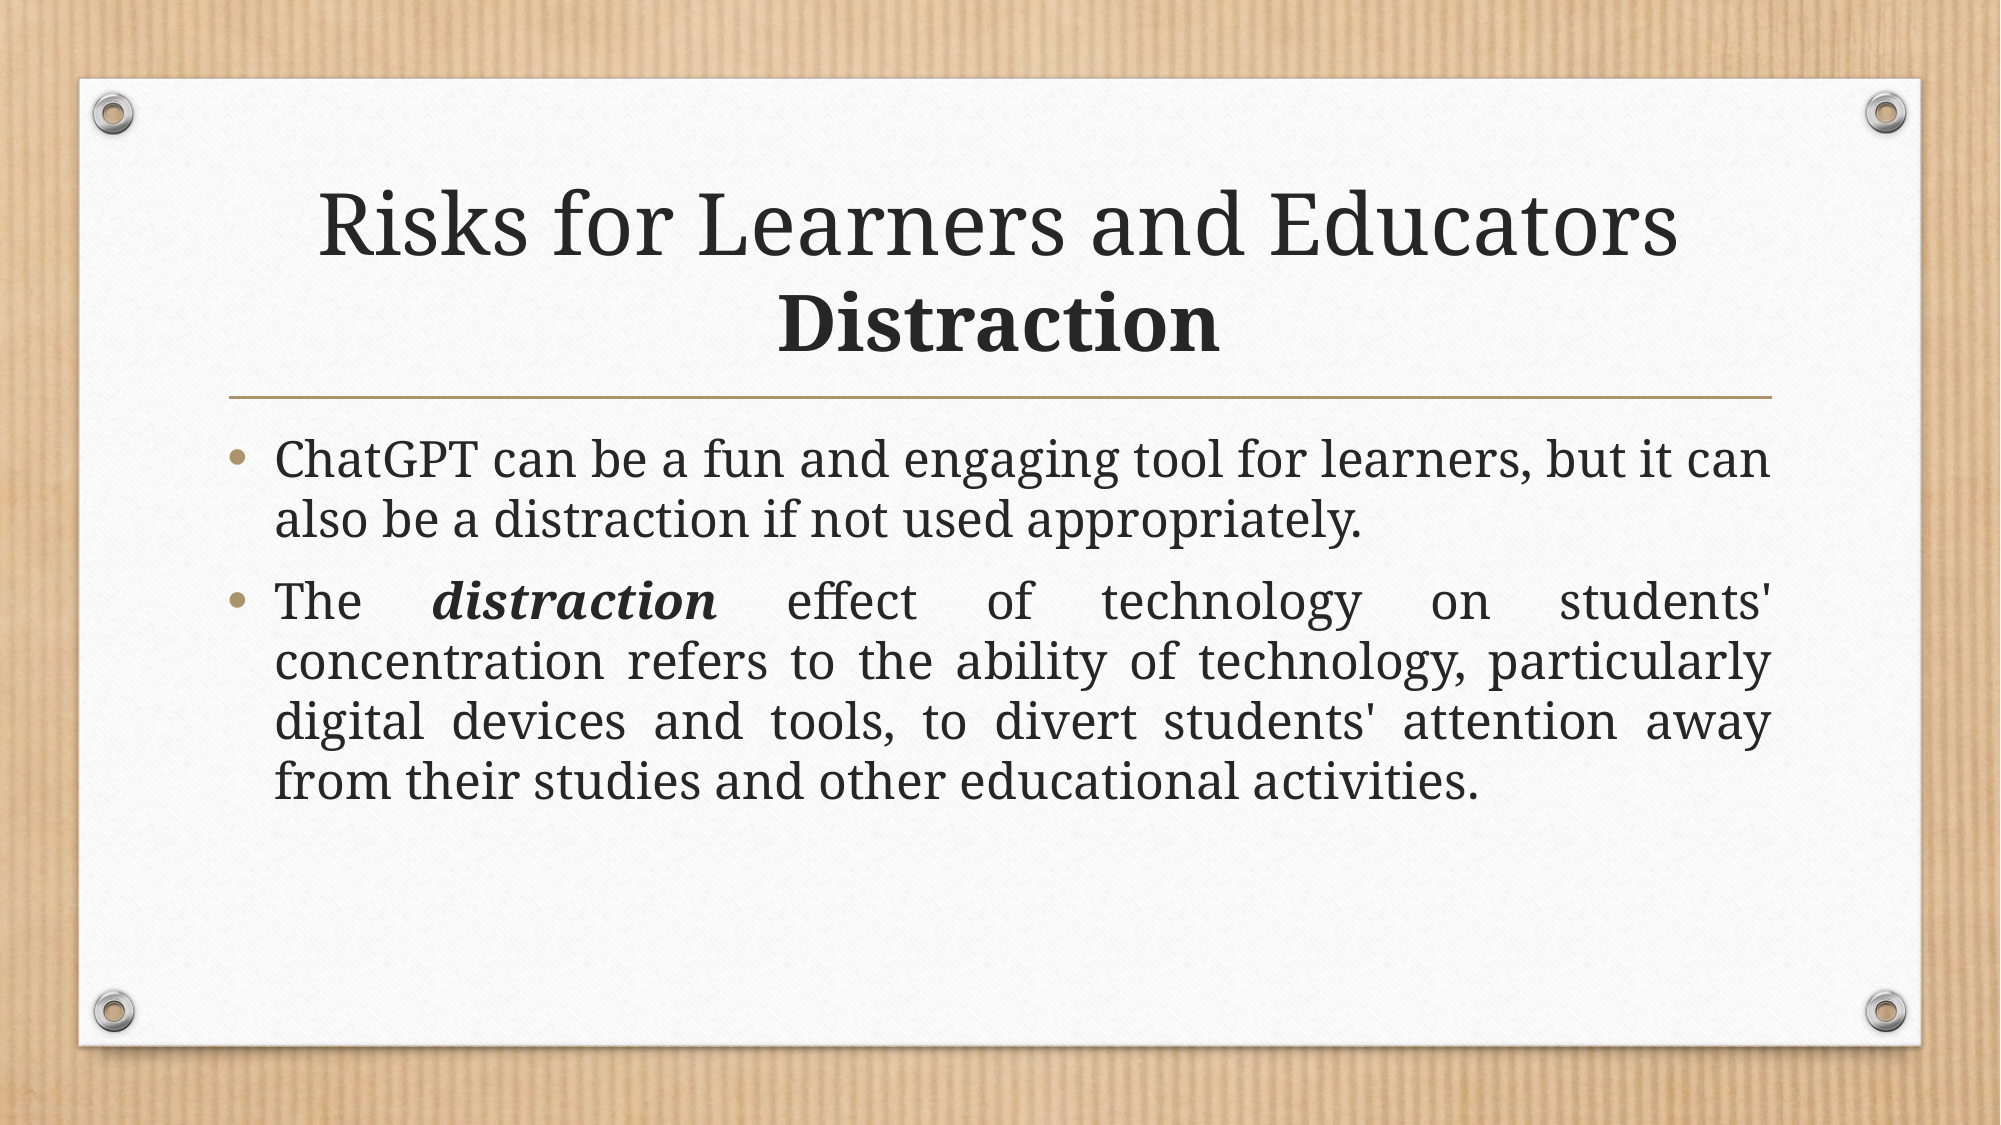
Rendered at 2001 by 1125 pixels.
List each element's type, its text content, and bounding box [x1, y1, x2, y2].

picture [0, 0, 2001, 1125]
title Risks for Learners and Educators Distraction [212, 161, 1788, 375]
list ChatGPT can be a fun and engaging tool for learners, but it can also be a distraction if not used appropriately. The distraction effect of technology on students' concentration refers to the ability of technology, particularly digital devices and tools, to divert students' attention away from their studies and other educational activities. [212, 419, 1788, 964]
